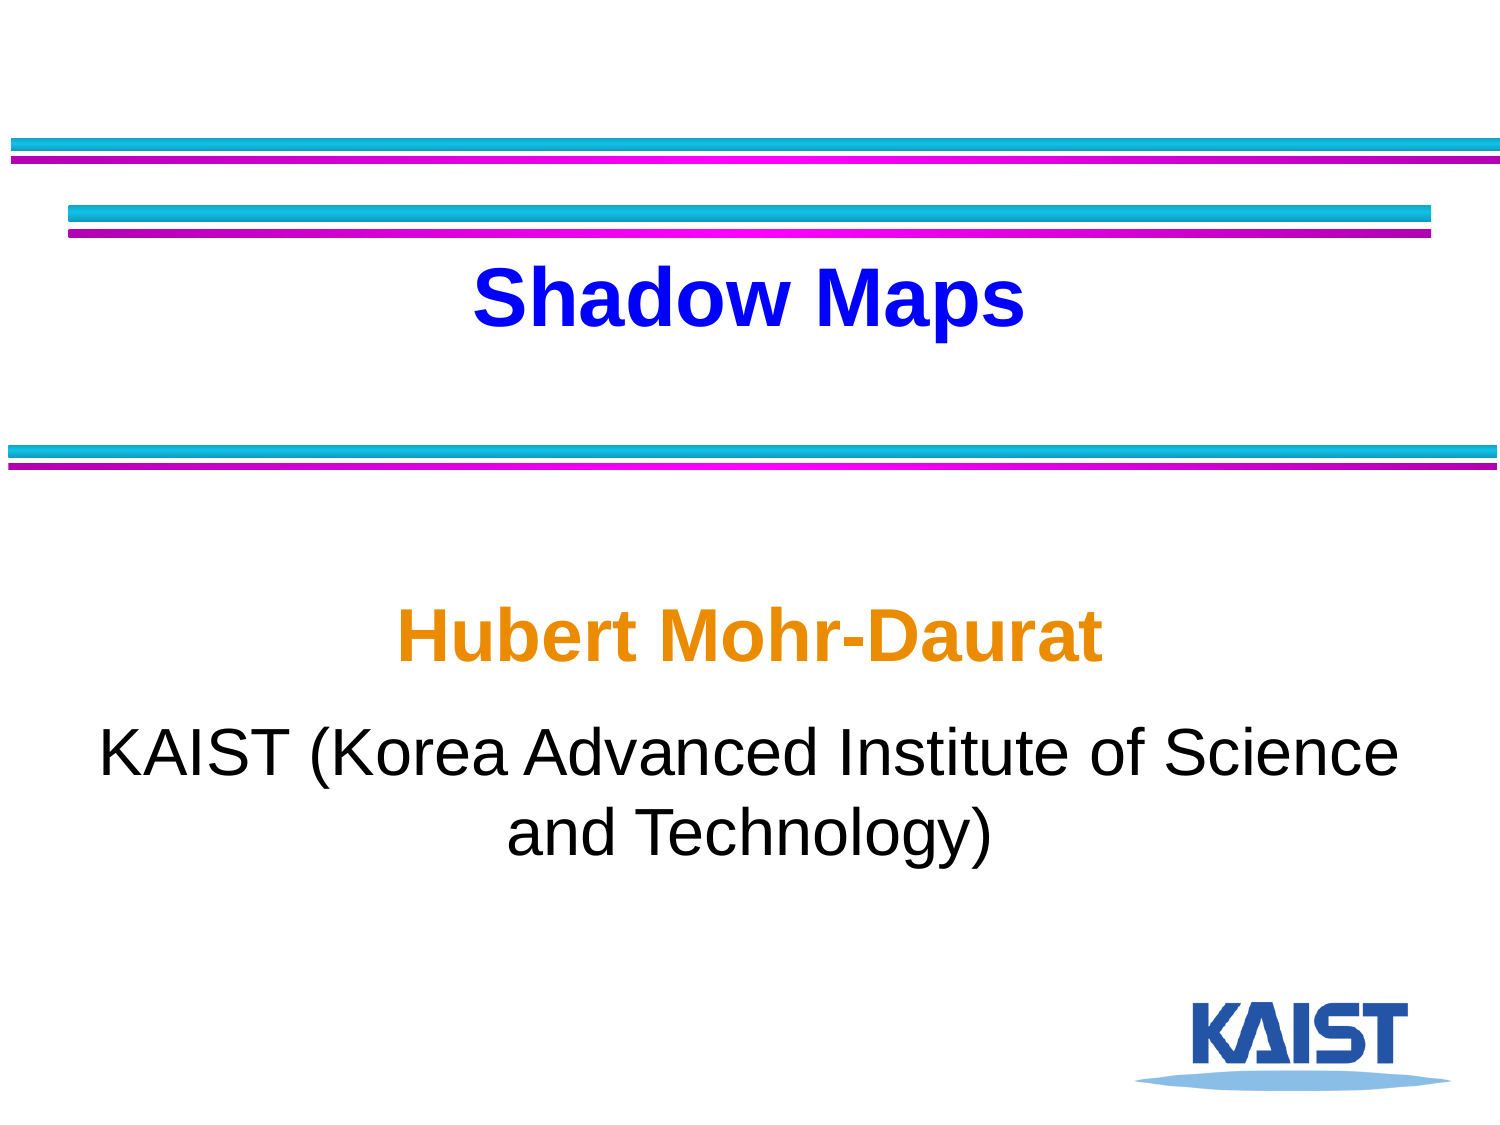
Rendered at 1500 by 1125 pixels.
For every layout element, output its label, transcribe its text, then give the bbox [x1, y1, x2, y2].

text_box Shadow Maps [0, 138, 1500, 462]
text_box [8, 444, 1498, 471]
text_box Hubert Mohr-Daurat KAIST (Korea Advanced Institute of Science and Technology) [81, 578, 1419, 877]
picture [1134, 1002, 1451, 1091]
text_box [10, 138, 1500, 164]
